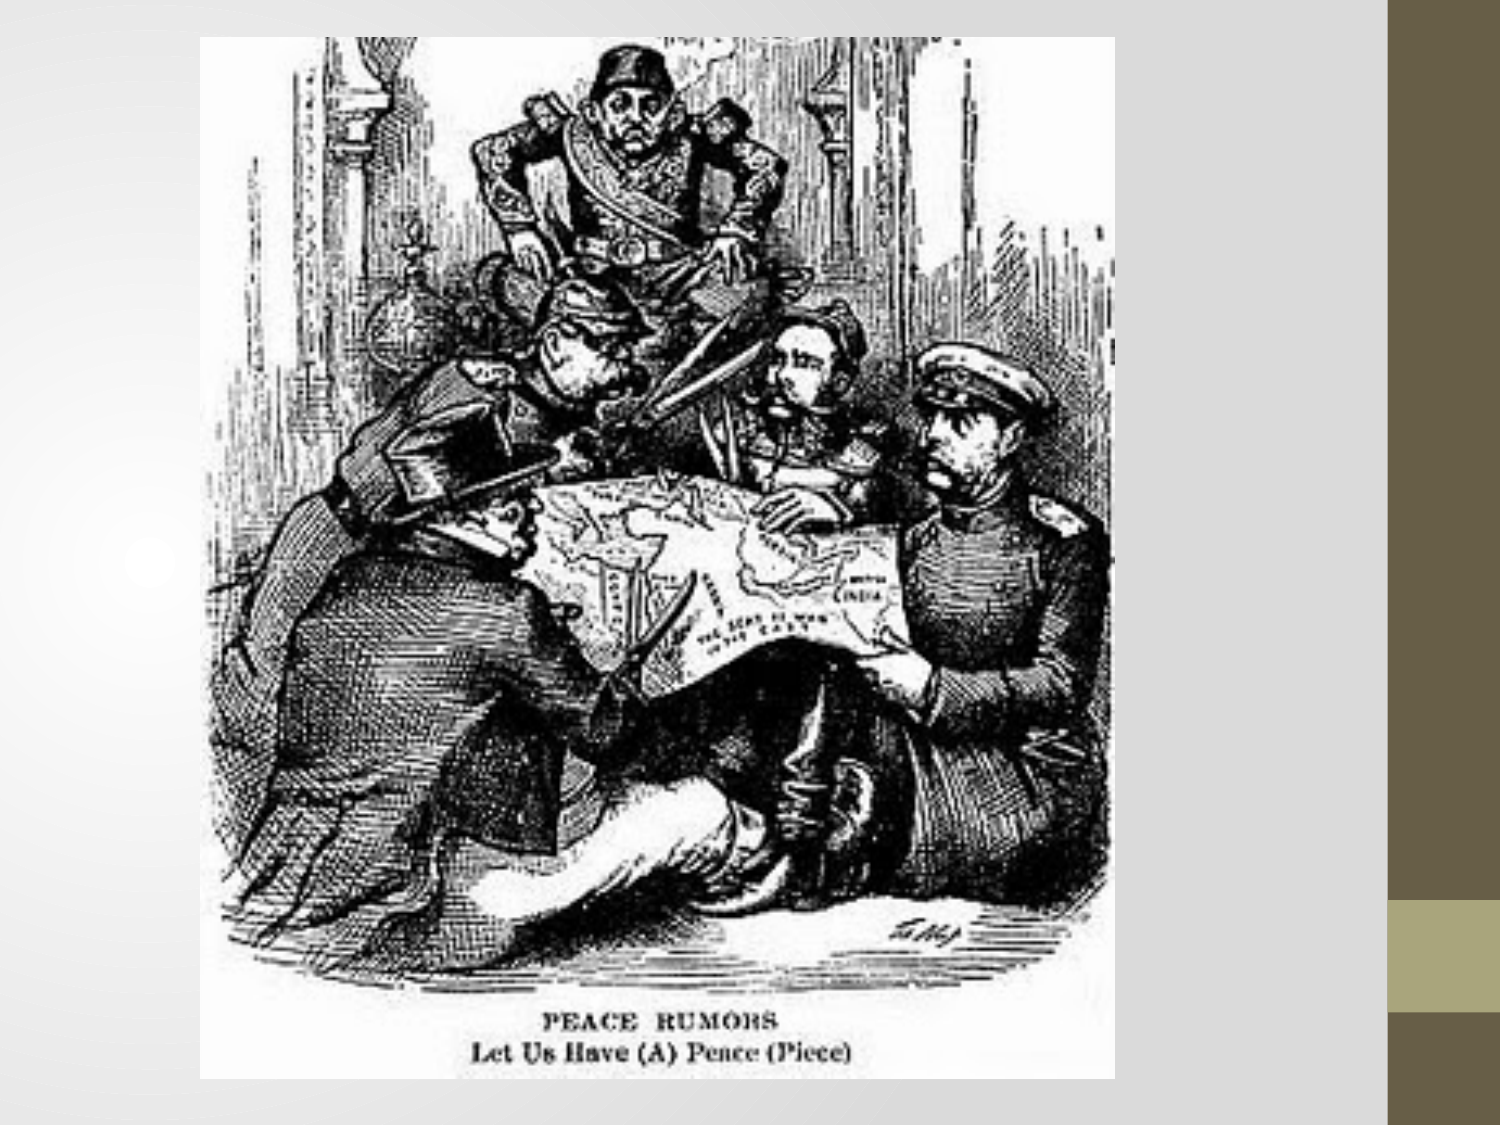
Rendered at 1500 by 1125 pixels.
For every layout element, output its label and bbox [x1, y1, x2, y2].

picture [199, 36, 1116, 1080]
